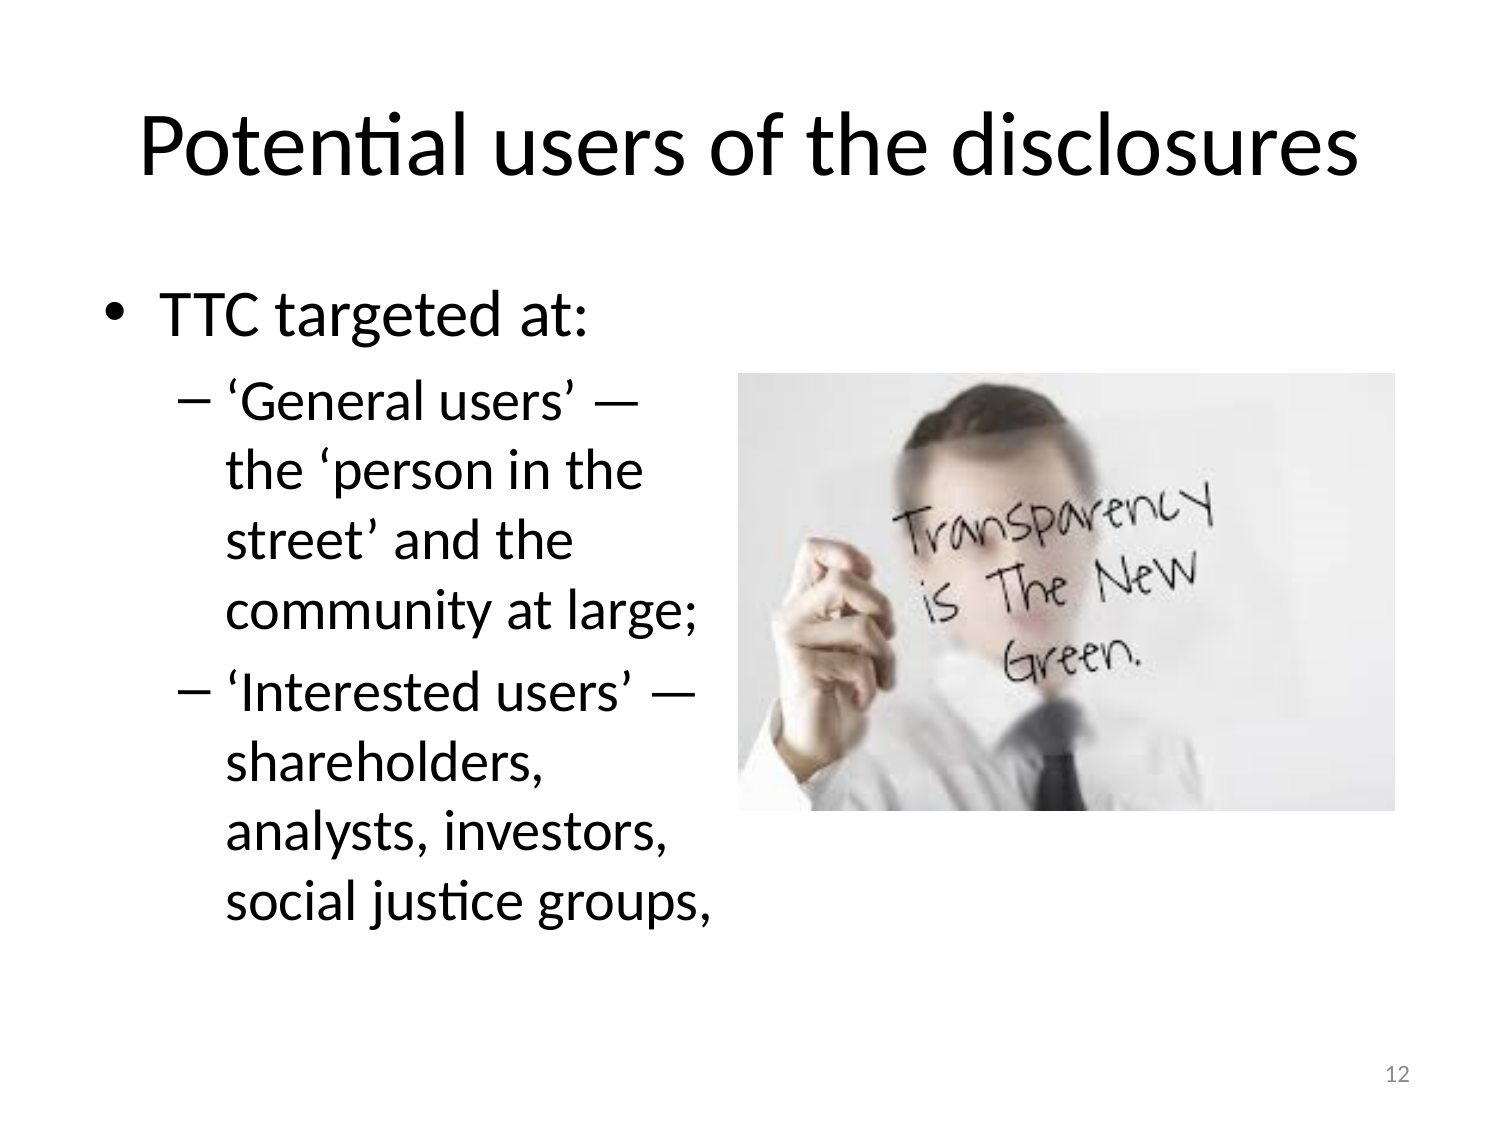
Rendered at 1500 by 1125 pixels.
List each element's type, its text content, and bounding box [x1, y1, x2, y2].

title Potential users of the disclosures [75, 45, 1425, 233]
list TTC targeted at: ‘General users’ — the ‘person in the street’ and the community at large; ‘Interested users’ — shareholders, analysts, investors, social justice groups, [88, 262, 750, 1005]
picture [737, 373, 1396, 811]
slide_number 12 [1074, 1042, 1425, 1103]
